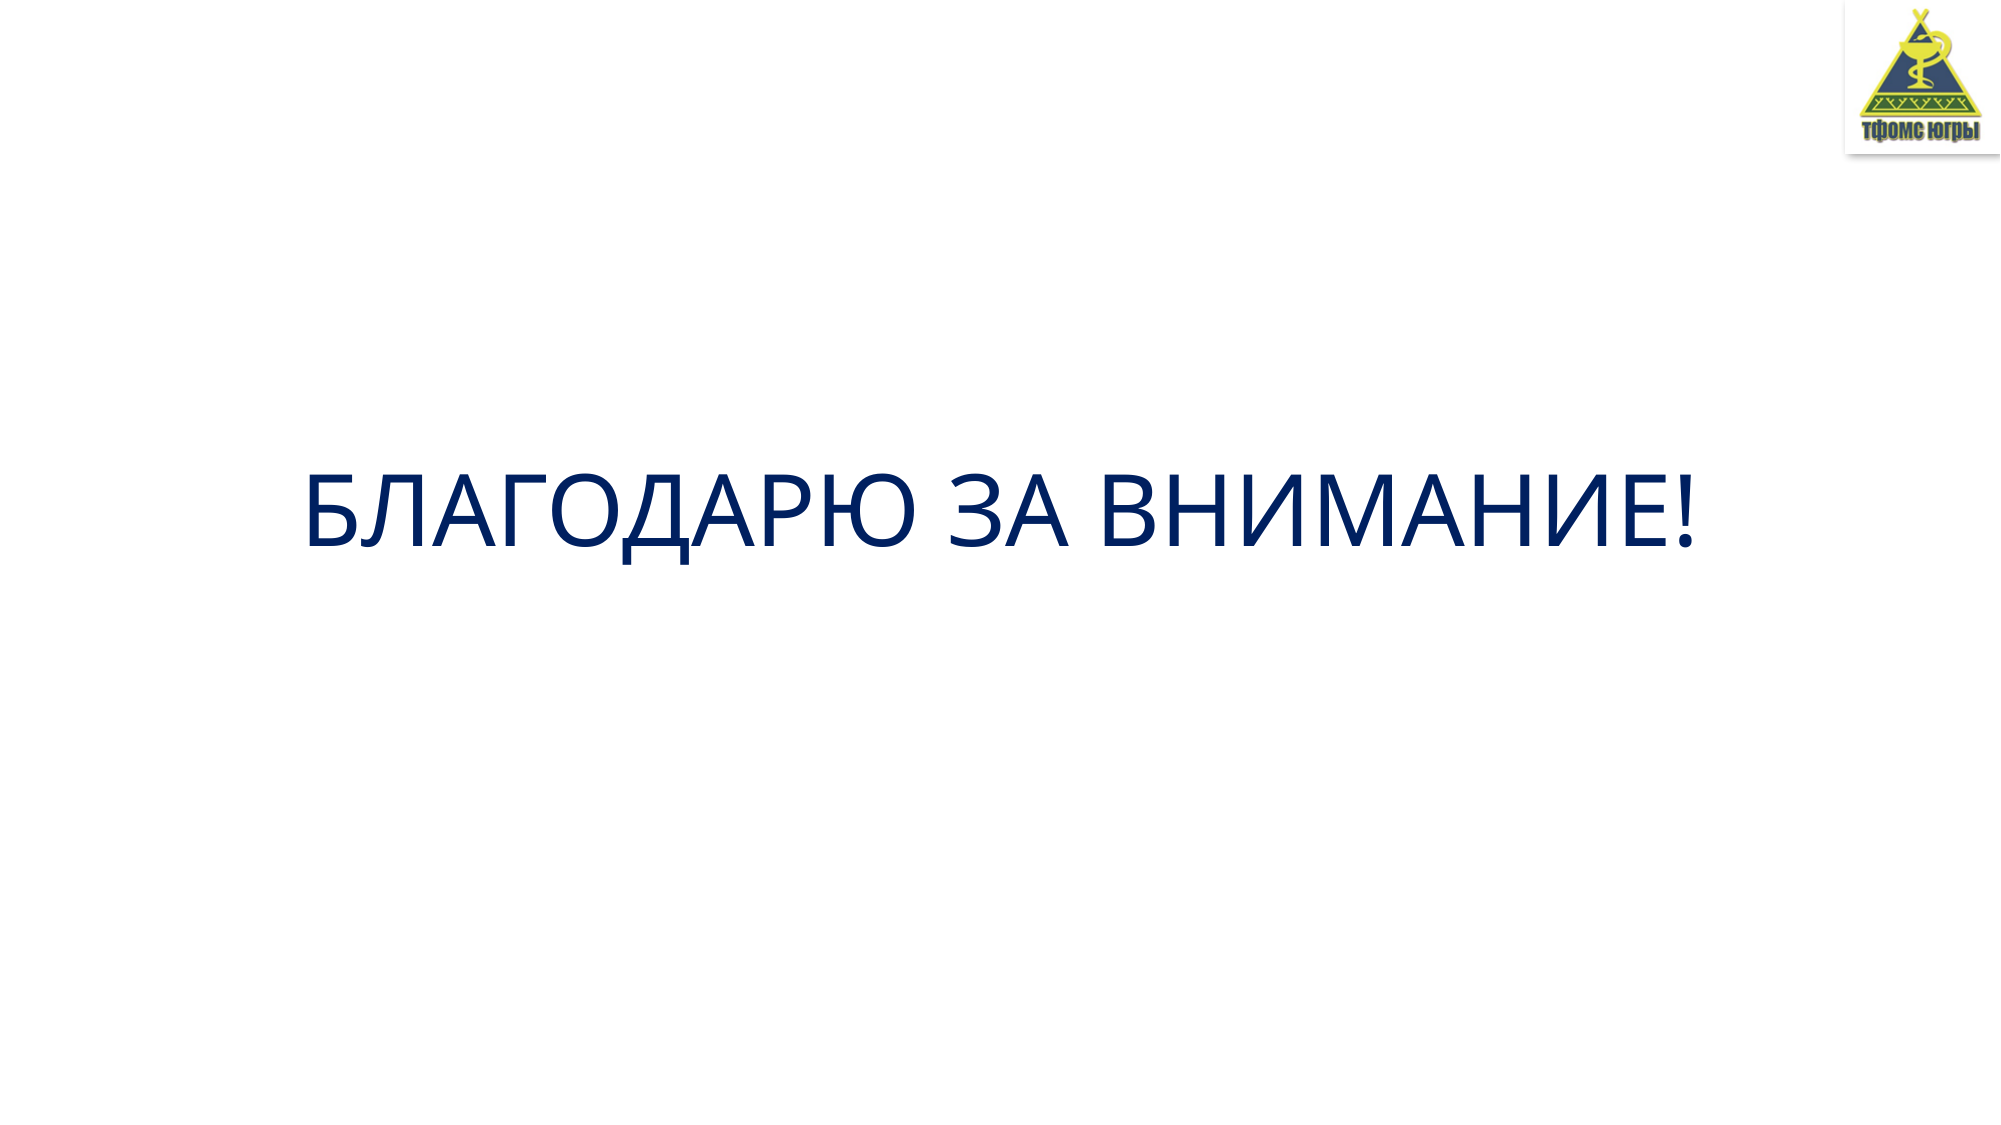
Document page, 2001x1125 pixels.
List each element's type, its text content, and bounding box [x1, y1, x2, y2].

title БЛАГОДАРЮ ЗА ВНИМАНИЕ! [249, 184, 1750, 576]
picture [1845, 0, 2000, 154]
